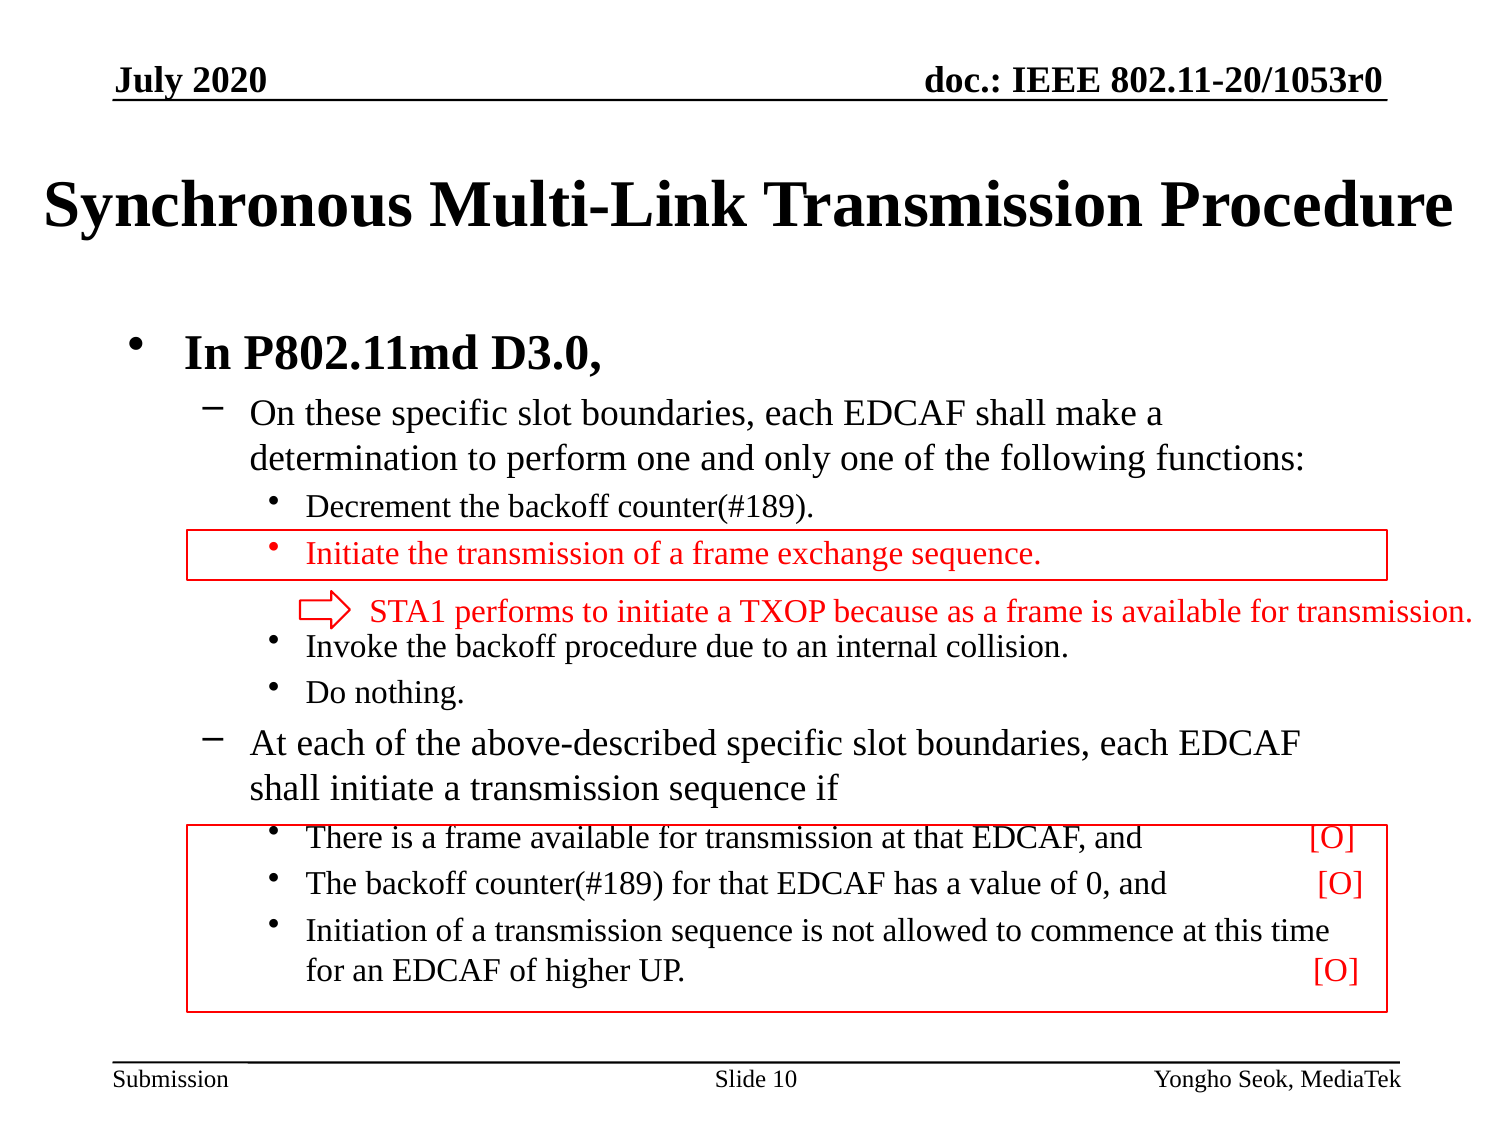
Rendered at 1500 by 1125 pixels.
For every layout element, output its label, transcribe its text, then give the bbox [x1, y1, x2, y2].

text_box [300, 590, 351, 629]
text_box [187, 530, 1388, 581]
slide_number Slide 10 [714, 1061, 799, 1093]
text_box [187, 825, 1388, 1013]
footer Yongho Seok, MediaTek [1150, 1061, 1402, 1093]
title Synchronous Multi-Link Transmission Procedure [0, 112, 1500, 288]
text_box STA1 performs to initiate a TXOP because as a frame is available for transmission. [354, 581, 1500, 637]
list In P802.11md D3.0, On these specific slot boundaries, each EDCAF shall make a determination to perform one and only one of the following functions: Decrement the backoff counter(#189). Initiate the transmission of a frame exchange sequence. Invoke the backoff procedure due to an internal collision. Do nothing. At each of the above-described specific slot boundaries, each EDCAF shall initiate a transmission sequence if There is a frame available for transmission at that EDCAF, and [O] The backoff counter(#189) for that EDCAF has a value of 0, and [O] Initiation of a transmission sequence is not allowed to commence at this time for an EDCAF of higher UP. [O] [112, 312, 1388, 988]
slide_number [114, 54, 270, 101]
